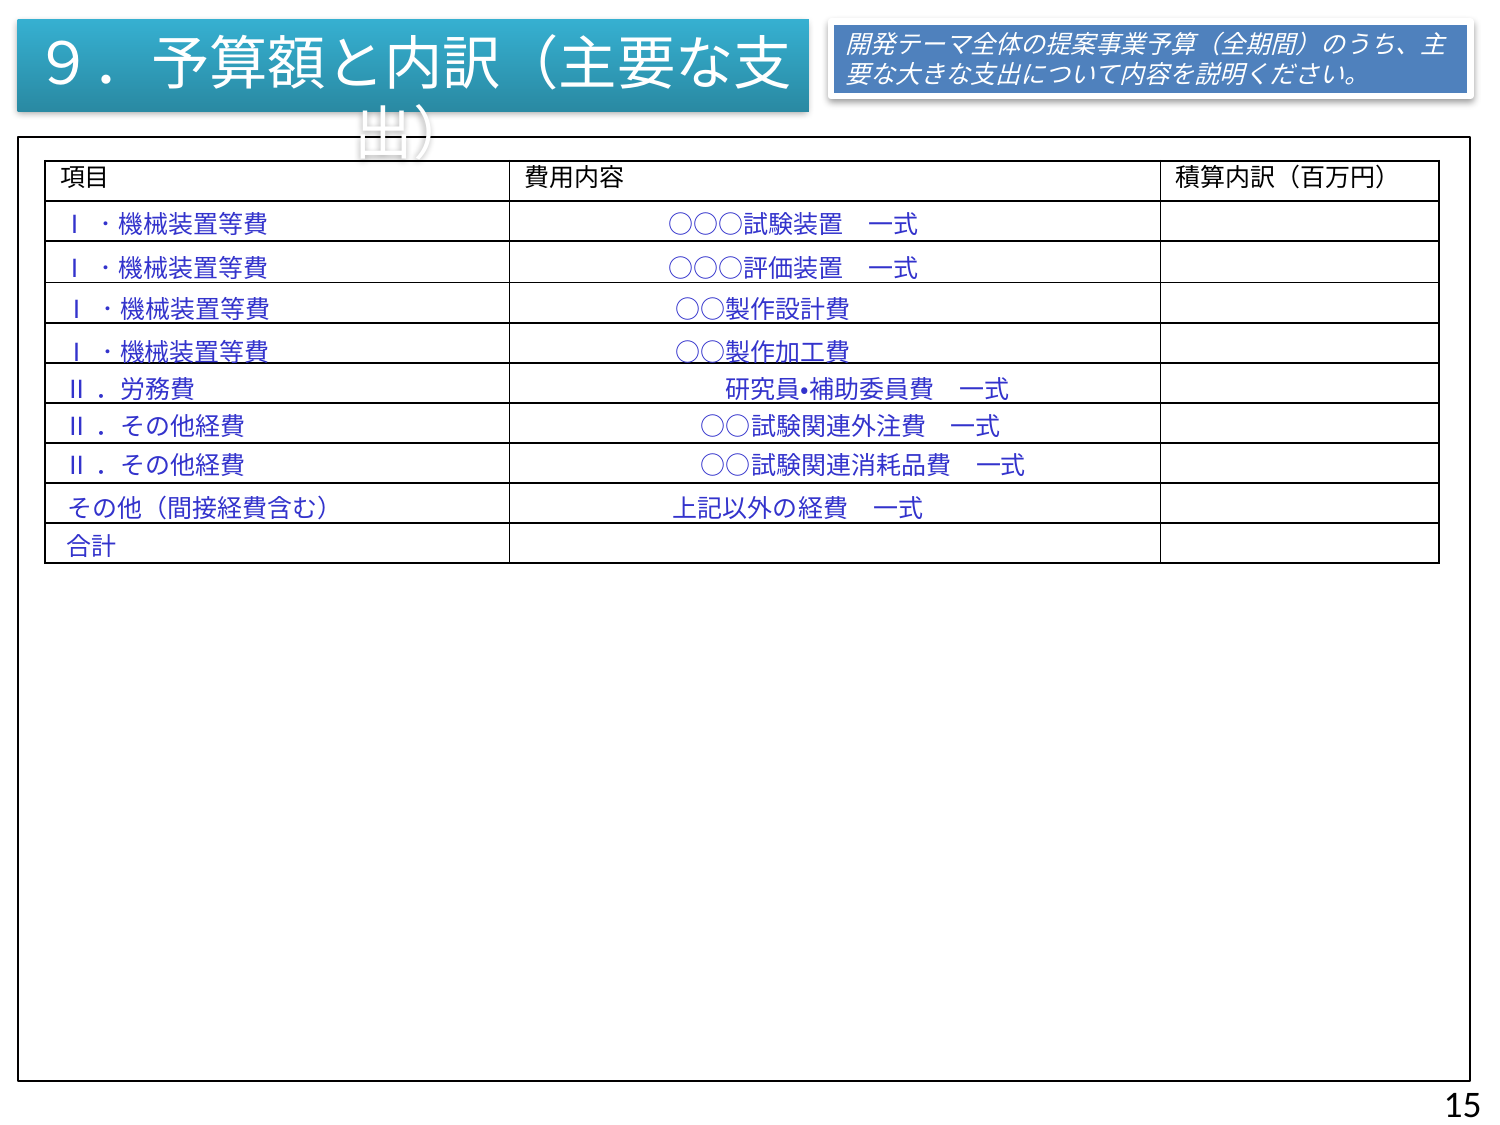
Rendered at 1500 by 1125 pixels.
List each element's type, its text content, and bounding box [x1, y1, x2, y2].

text_box Ⅱ．労務費 研究員・補助委員費 一式 [49, 365, 1441, 441]
text_box [16, 135, 1473, 1083]
text_box その他（間接経費含む） 上記以外の経費 一式 [52, 485, 1444, 561]
table_cell [46, 404, 50, 442]
slide_number 15 [1147, 1072, 1497, 1125]
text_box Ⅱ．その他経費 ○○試験関連外注費 一式 [50, 402, 1442, 478]
table_cell [46, 484, 52, 522]
table_header 項目 [46, 162, 509, 200]
text_box 開発テーマ全体の提案事業予算（全期間）のうち、主要な大きな支出について内容を説明ください。 [828, 18, 1474, 99]
table_cell [46, 524, 51, 562]
text_box Ⅰ．機械装置等費 ○○○評価装置 一式 [47, 245, 1439, 320]
table_header 費用内容 [510, 162, 1160, 200]
text_box Ⅰ．機械装置等費 ○○製作設計費 [49, 286, 1441, 329]
text_box 合計 [51, 522, 1443, 598]
text_box Ⅰ．機械装置等費 ○○製作加工費 [49, 329, 1441, 365]
table_header 積算内訳（百万円） [1161, 162, 1438, 200]
table_cell [46, 444, 50, 482]
text_box Ⅰ．機械装置等費 ○○○試験装置 一式 [47, 201, 1439, 245]
text_box ９．予算額と内訳（主要な支出） [17, 19, 809, 112]
text_box Ⅱ．その他経費 ○○試験関連消耗品費 一式 [50, 478, 1442, 518]
